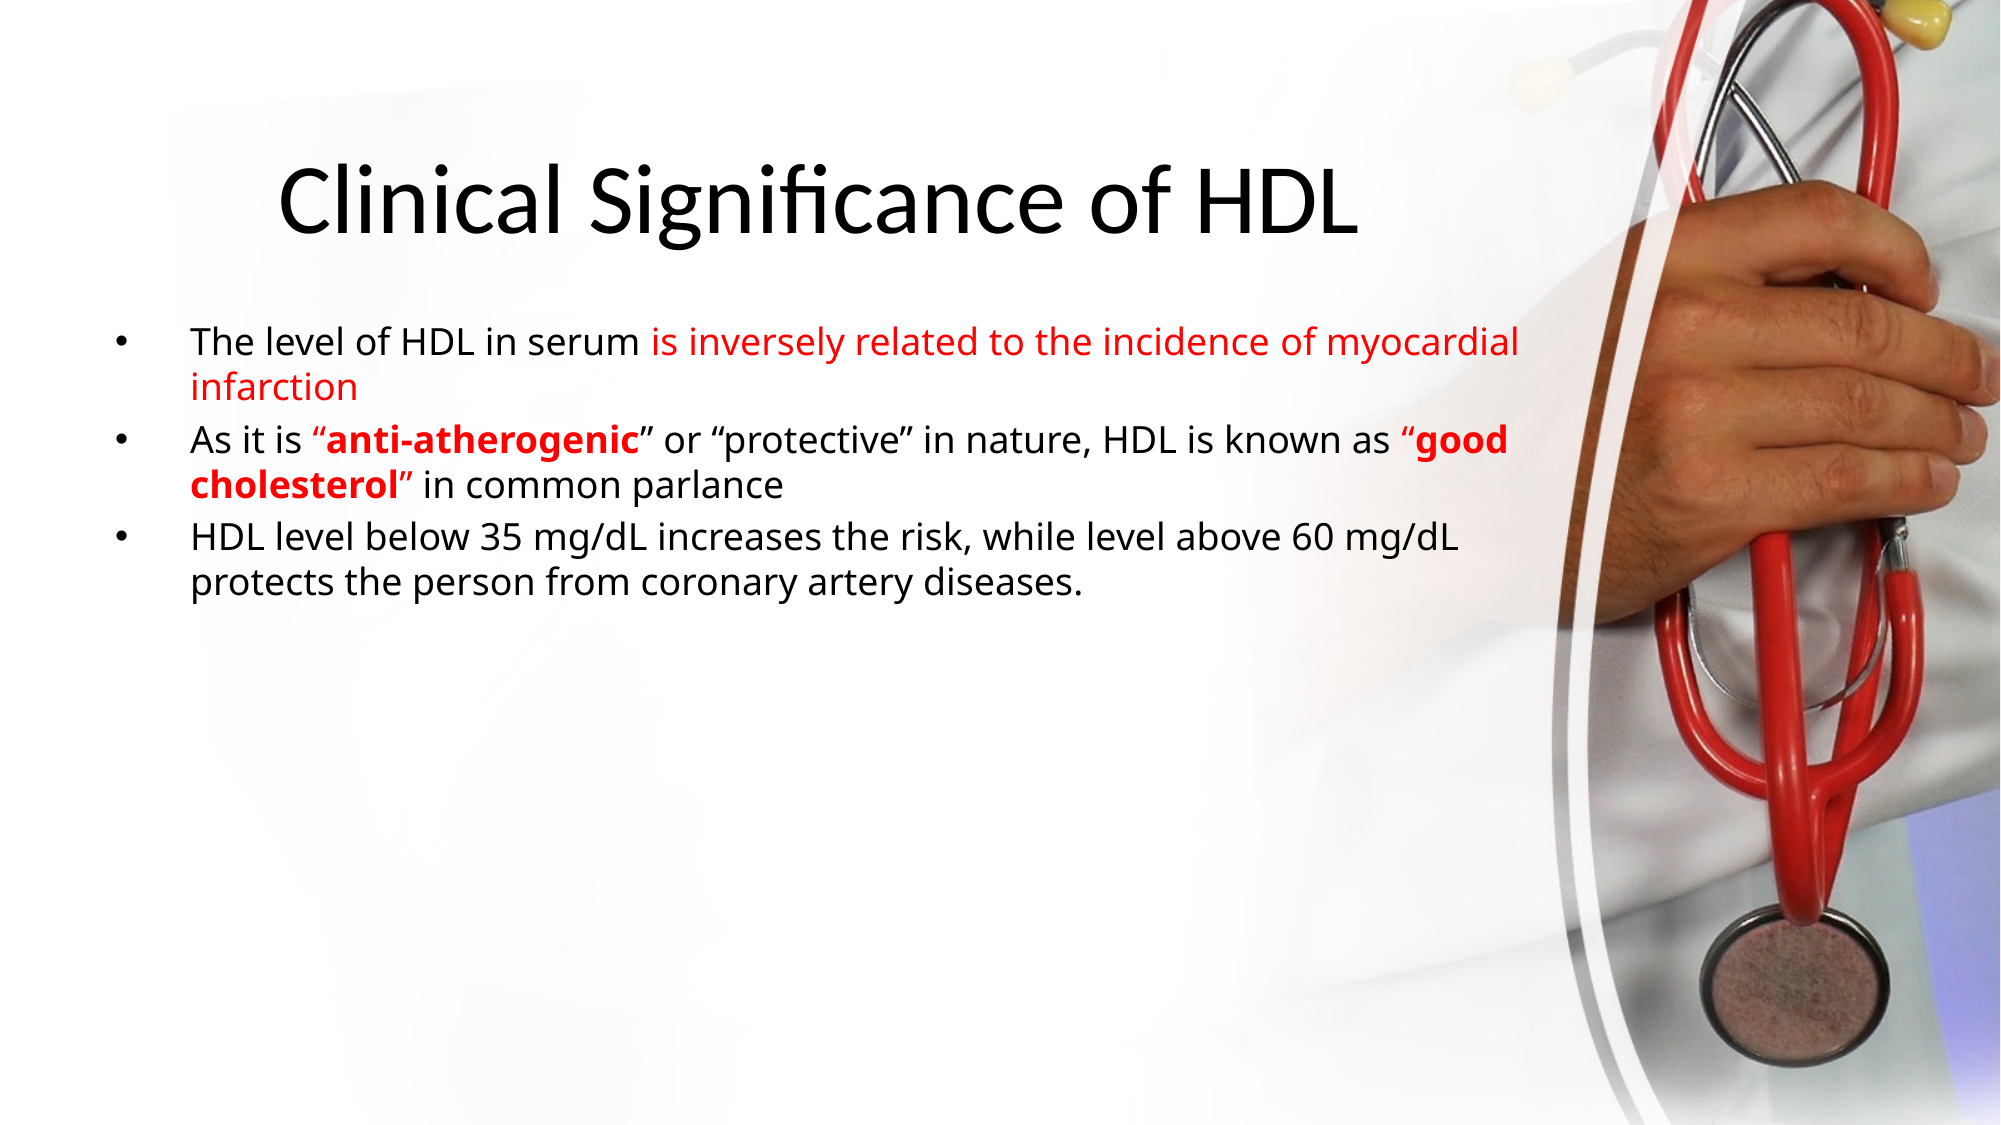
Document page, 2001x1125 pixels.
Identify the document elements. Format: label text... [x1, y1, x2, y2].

title Clinical Significance of HDL [99, 110, 1540, 278]
list The level of HDL in serum is inversely related to the incidence of myocardial infarction As it is “anti-atherogenic” or “protective” in nature, HDL is known as “good cholesterol” in common parlance HDL level below 35 mg/dL increases the risk, while level above 60 mg/dL protects the person from coronary artery diseases. [100, 310, 1537, 1043]
picture [0, 0, 2001, 1125]
